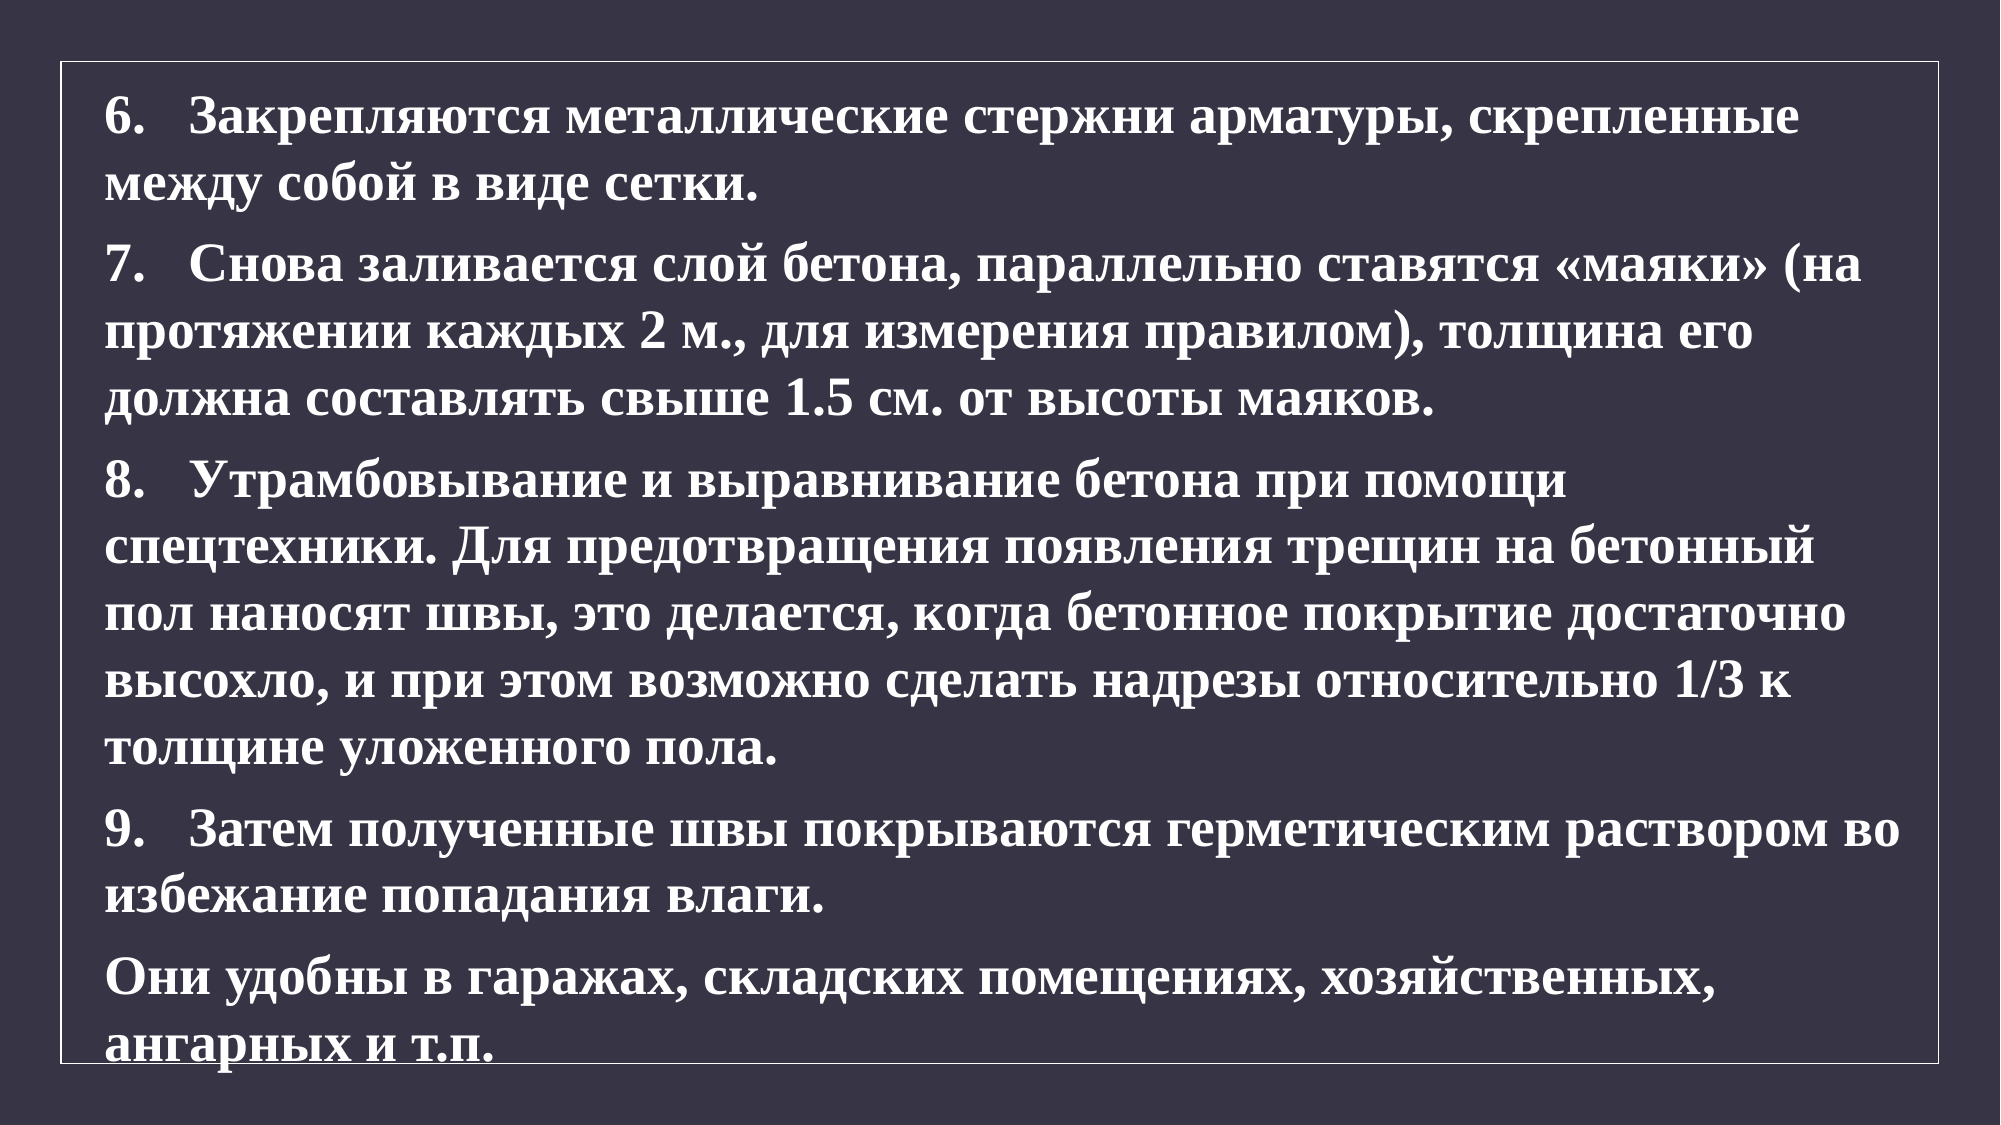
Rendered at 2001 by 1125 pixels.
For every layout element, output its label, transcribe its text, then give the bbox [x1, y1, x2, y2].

list 6. Закрепляются металлические стержни арматуры, скрепленные между собой в виде сетки. 7. Снова заливается слой бетона, параллельно ставятся «маяки» (на протяжении каждых 2 м., для измерения правилом), толщина его должна составлять свыше 1.5 см. от высоты маяков. 8. Утрамбовывание и выравнивание бетона при помощи спецтехники. Для предотвращения появления трещин на бетонный пол наносят швы, это делается, когда бетонное покрытие достаточно высохло, и при этом возможно сделать надрезы относительно 1/3 к толщине уложенного пола. 9. Затем полученные швы покрываются герметическим раствором во избежание попадания влаги. Они удобны в гаражах, складских помещениях, хозяйственных, ангарных и т.п. [89, 70, 1931, 1084]
